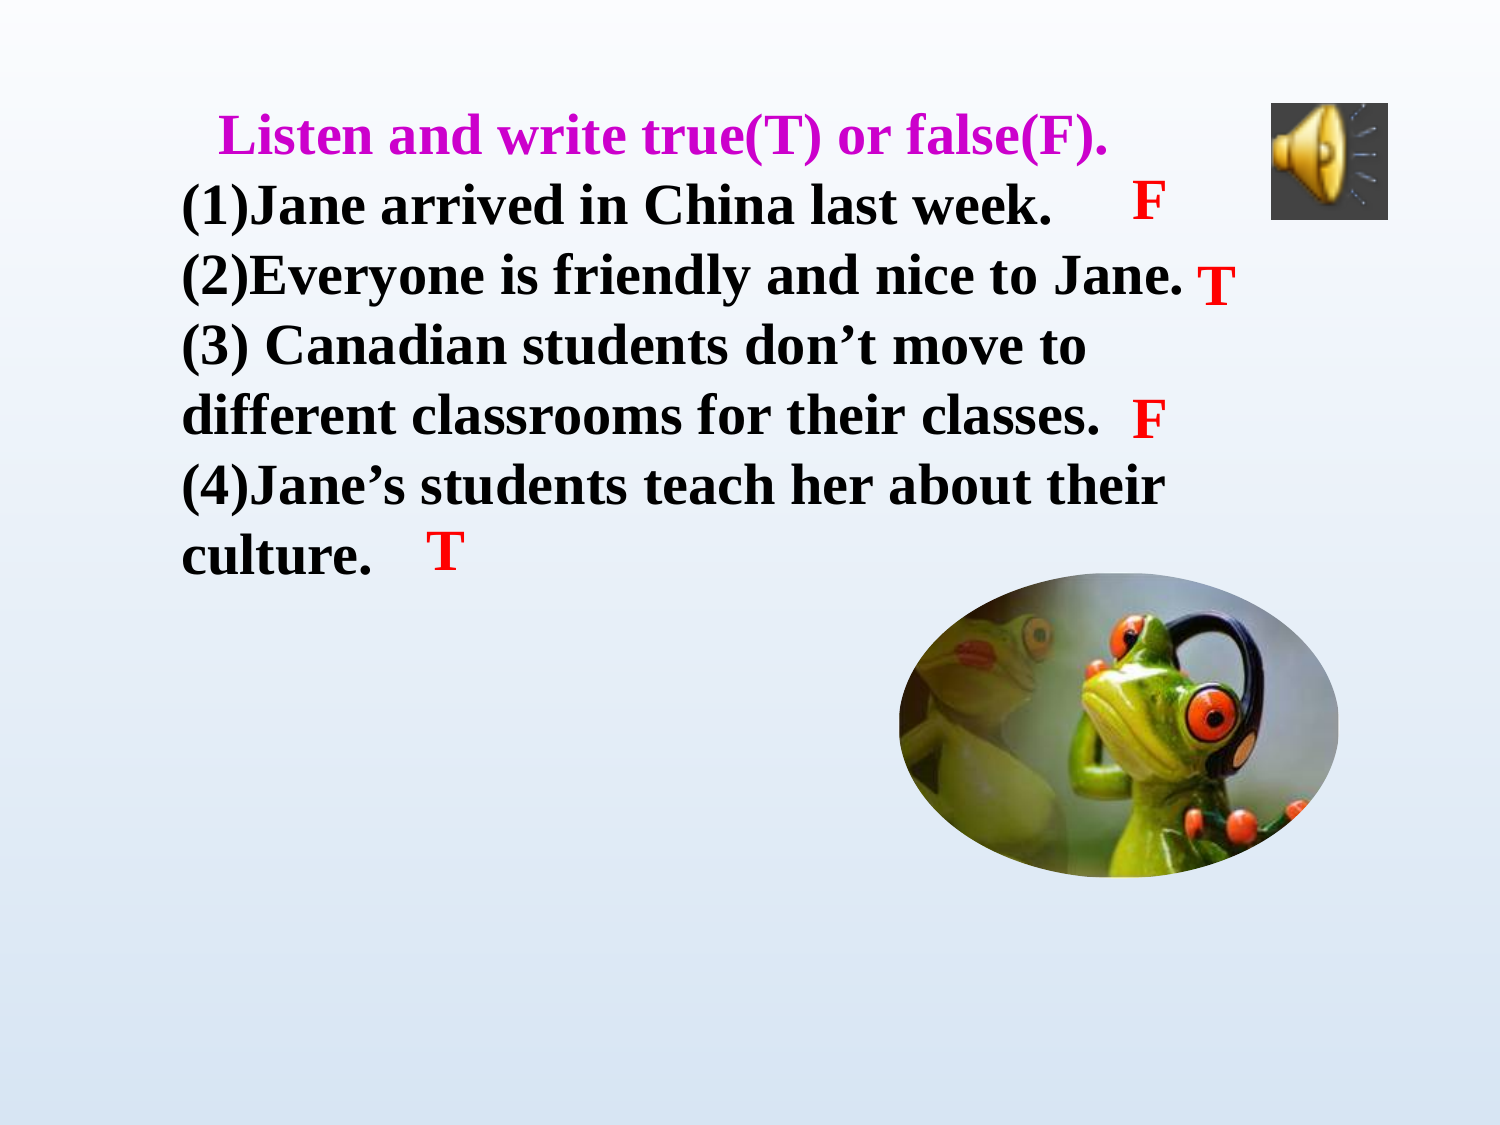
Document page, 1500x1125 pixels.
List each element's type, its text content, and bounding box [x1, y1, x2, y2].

text_box T [1183, 239, 1252, 325]
picture [1269, 101, 1390, 222]
text_box T [411, 504, 495, 590]
picture [898, 572, 1340, 879]
text_box F [1117, 372, 1183, 458]
text_box Listen and write true(T) or false(F). (1)Jane arrived in China last week. (2)Everyone is friendly and nice to Jane. (3) Canadian students don’t move to different classrooms for their classes. (4)Jane’s students teach her about their culture. [166, 88, 1299, 664]
text_box F [1117, 154, 1183, 240]
